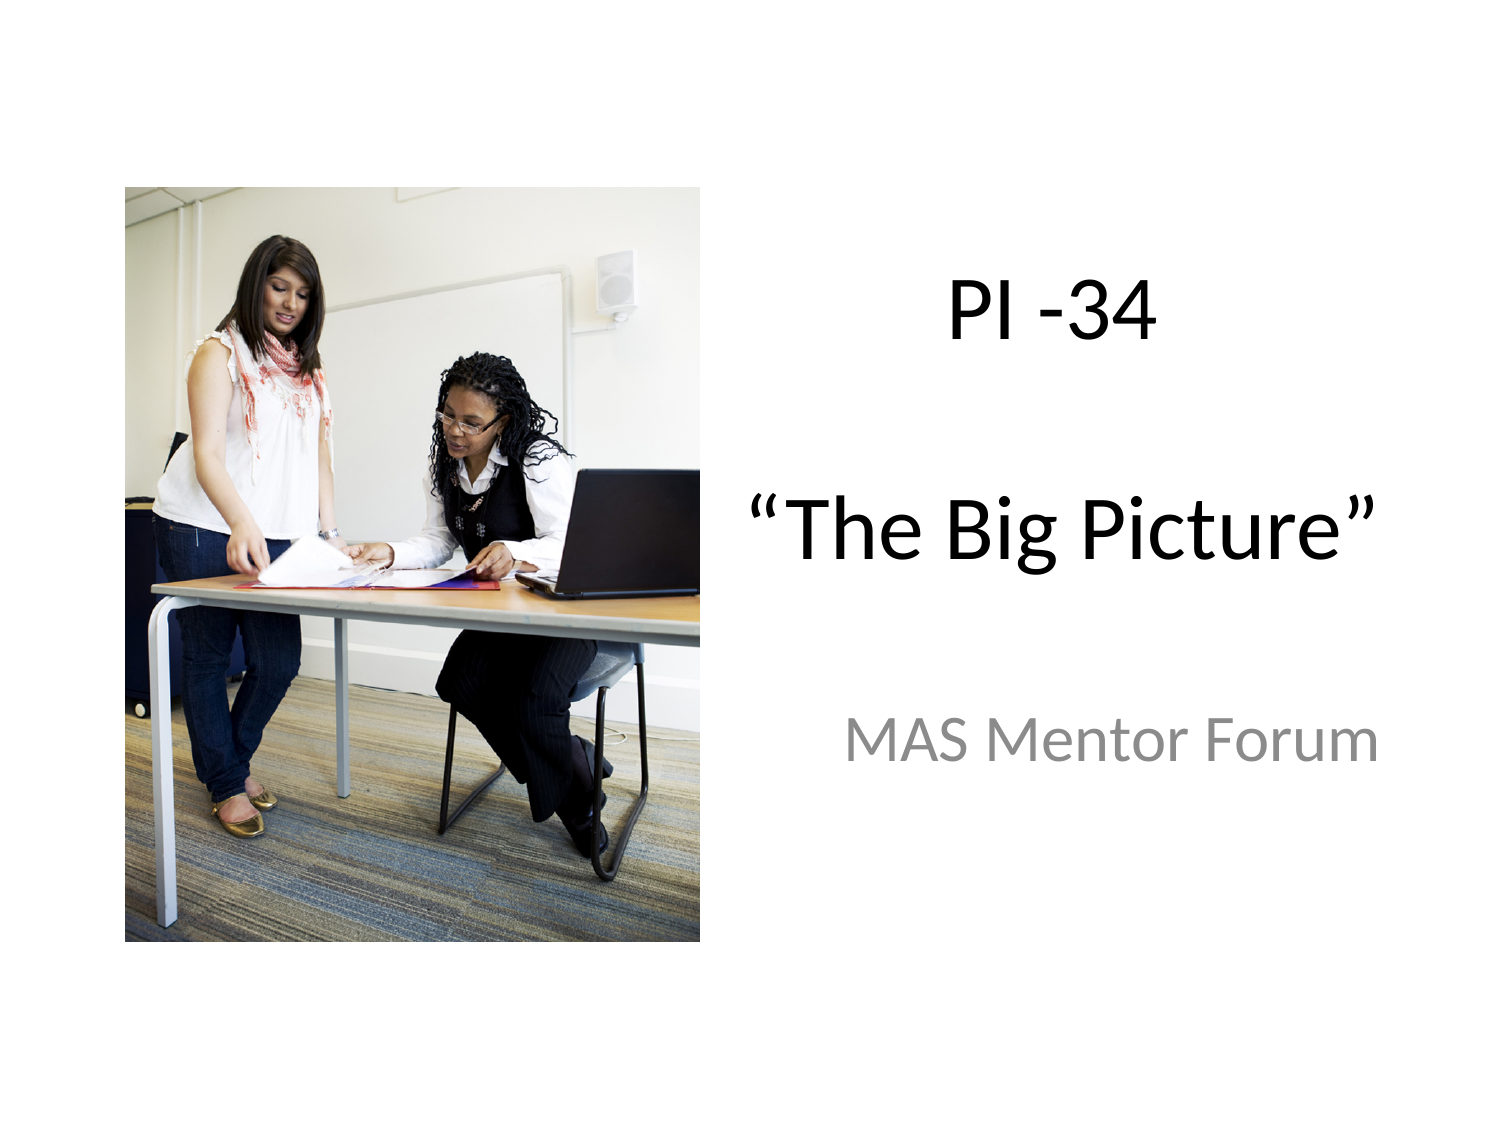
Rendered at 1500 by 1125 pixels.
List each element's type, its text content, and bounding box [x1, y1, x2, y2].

title PI -34 “The Big Picture” [687, 125, 1438, 687]
subtitle MAS Mentor Forum [587, 687, 1500, 975]
picture [124, 187, 701, 942]
